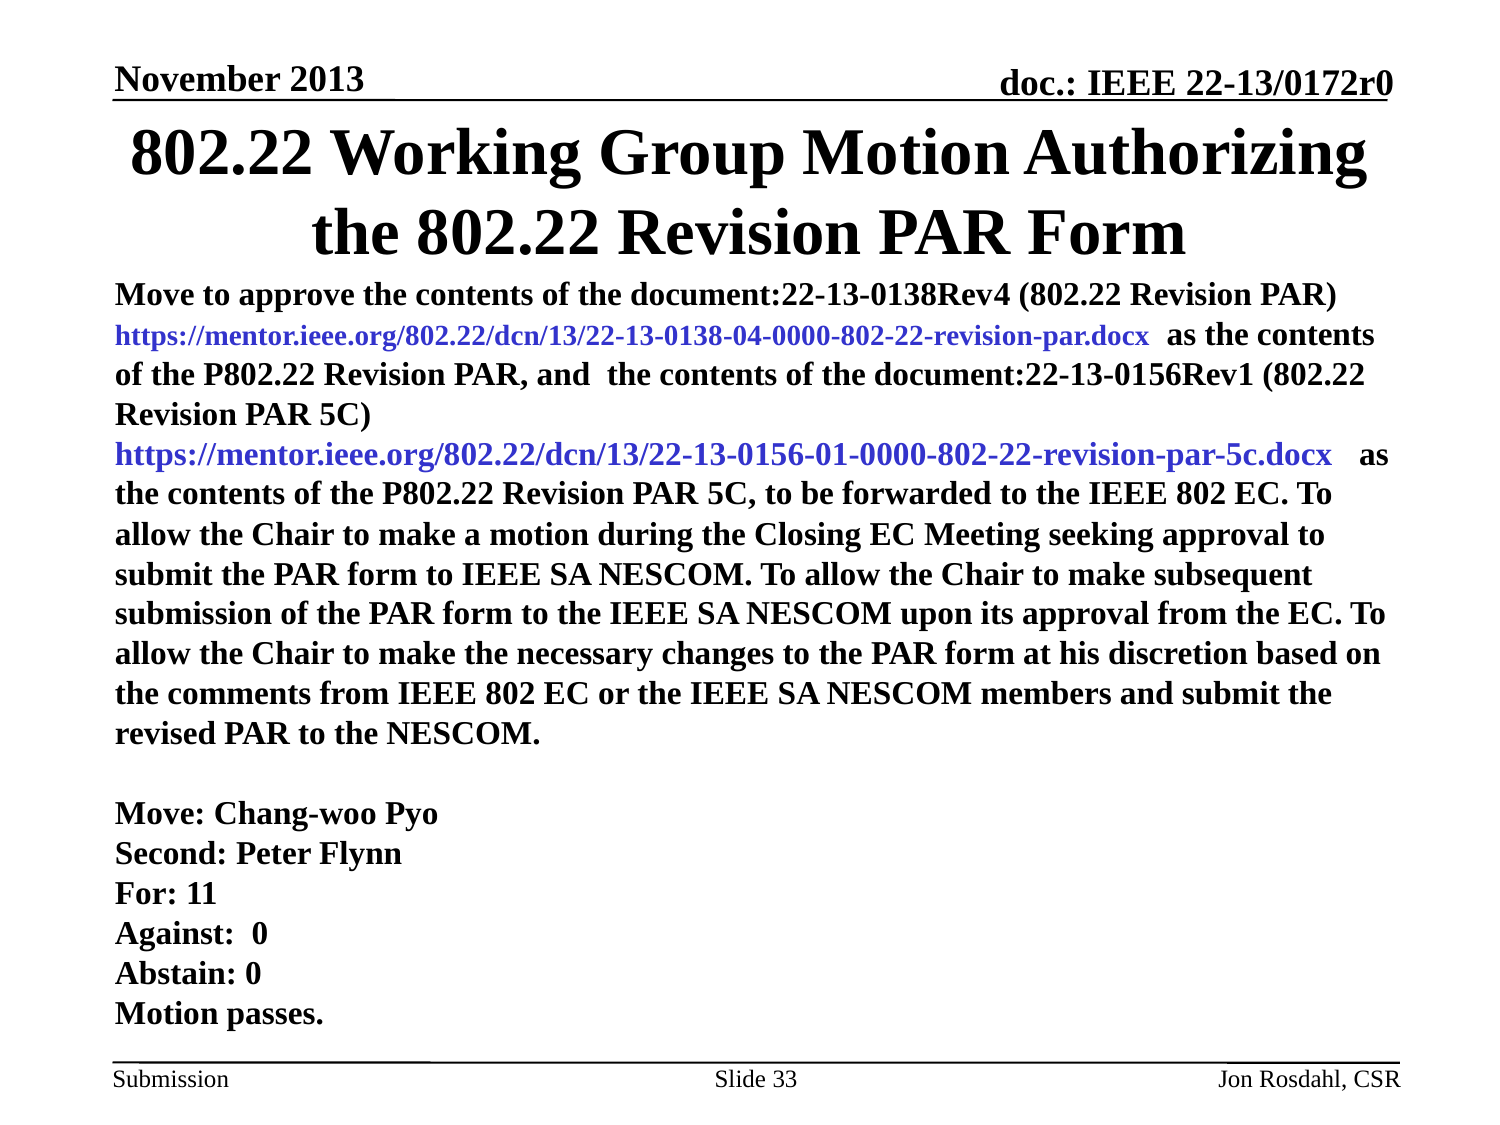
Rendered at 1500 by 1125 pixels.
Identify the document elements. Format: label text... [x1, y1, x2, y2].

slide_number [114, 54, 423, 100]
title 802.22 Working Group Motion Authorizing the 802.22 Revision PAR Form [112, 112, 1388, 263]
footer Jon Rosdahl, CSR [878, 1061, 1402, 1093]
text_box Move to approve the contents of the document:22-13-0138Rev4 (802.22 Revision PAR) https://mentor.ieee.org/802.22/dcn/13/22-13-0138-04-0000-802-22-revision-par.docx as the contents of the P802.22 Revision PAR, and the contents of the document:22-13-0156Rev1 (802.22 Revision PAR 5C) https://mentor.ieee.org/802.22/dcn/13/22-13-0156-01-0000-802-22-revision-par-5c.docx as the contents of the P802.22 Revision PAR 5C, to be forwarded to the IEEE 802 EC. To allow the Chair to make a motion during the Closing EC Meeting seeking approval to submit the PAR form to IEEE SA NESCOM. To allow the Chair to make subsequent submission of the PAR form to the IEEE SA NESCOM upon its approval from the EC. To allow the Chair to make the necessary changes to the PAR form at his discretion based on the comments from IEEE 802 EC or the IEEE SA NESCOM members and submit the revised PAR to the NESCOM. Move: Chang-woo Pyo Second: Peter Flynn For: 11 Against: 0 Abstain: 0 Motion passes. [99, 264, 1413, 1039]
slide_number Slide 33 [712, 1061, 800, 1123]
